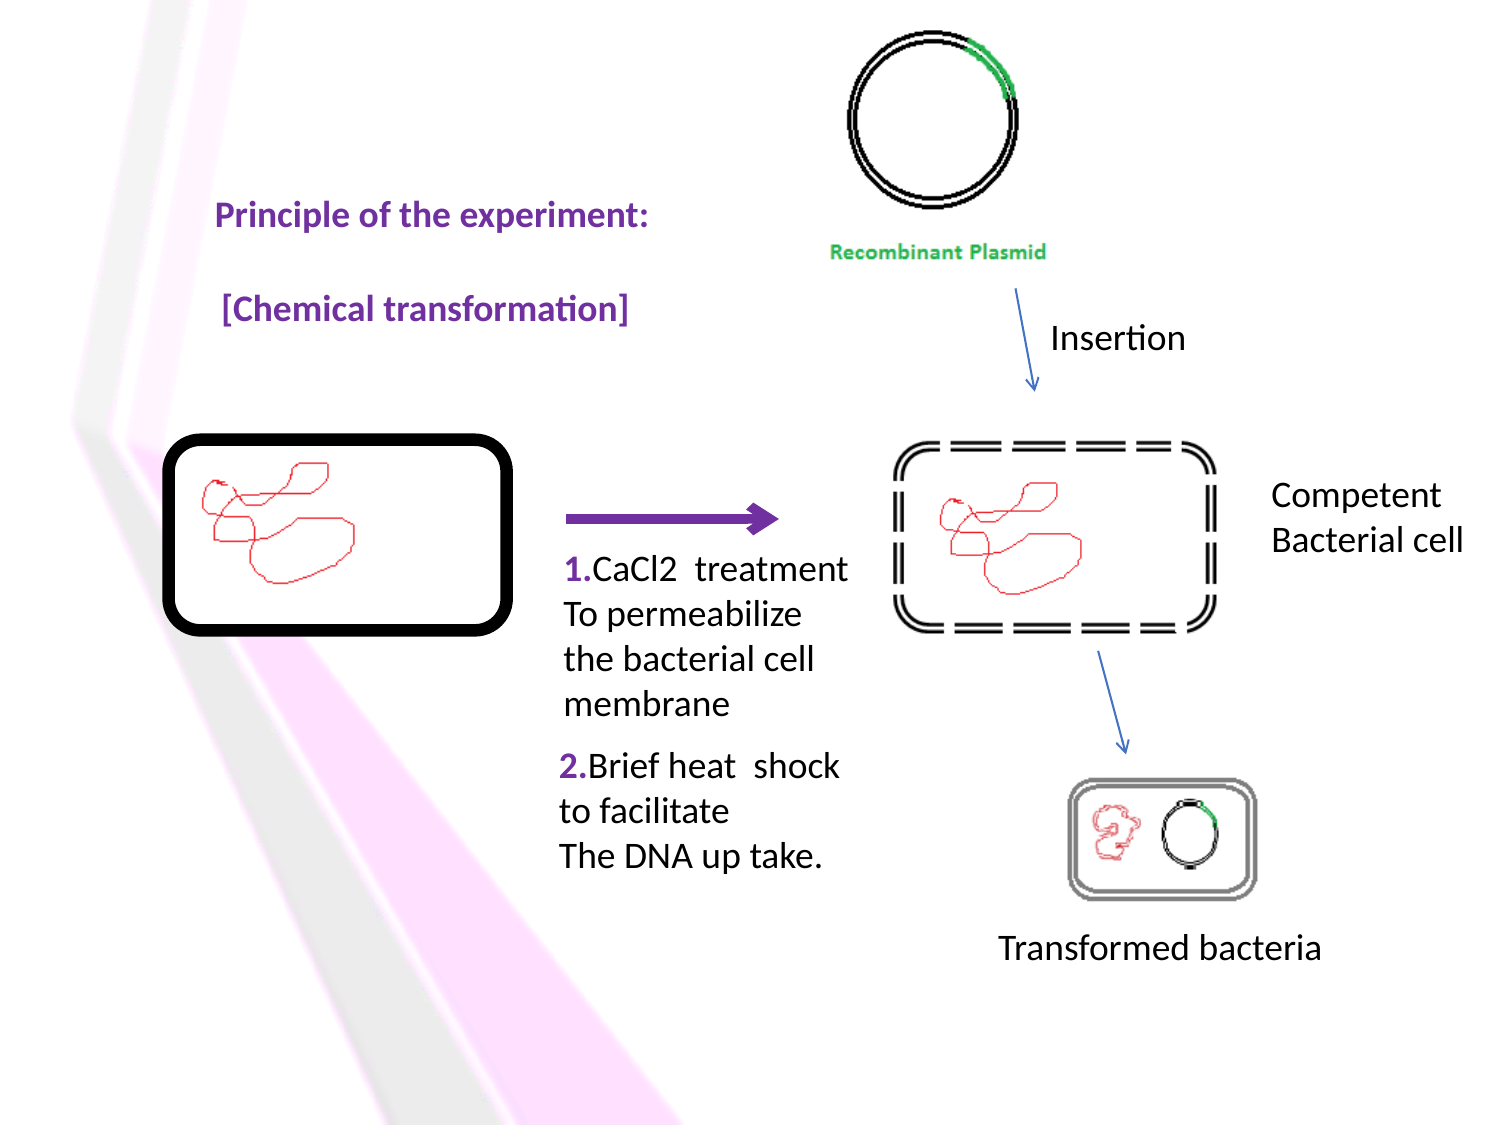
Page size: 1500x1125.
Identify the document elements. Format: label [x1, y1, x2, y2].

text_box [1098, 650, 1127, 755]
picture [0, 0, 1500, 1125]
text_box [1015, 288, 1035, 392]
